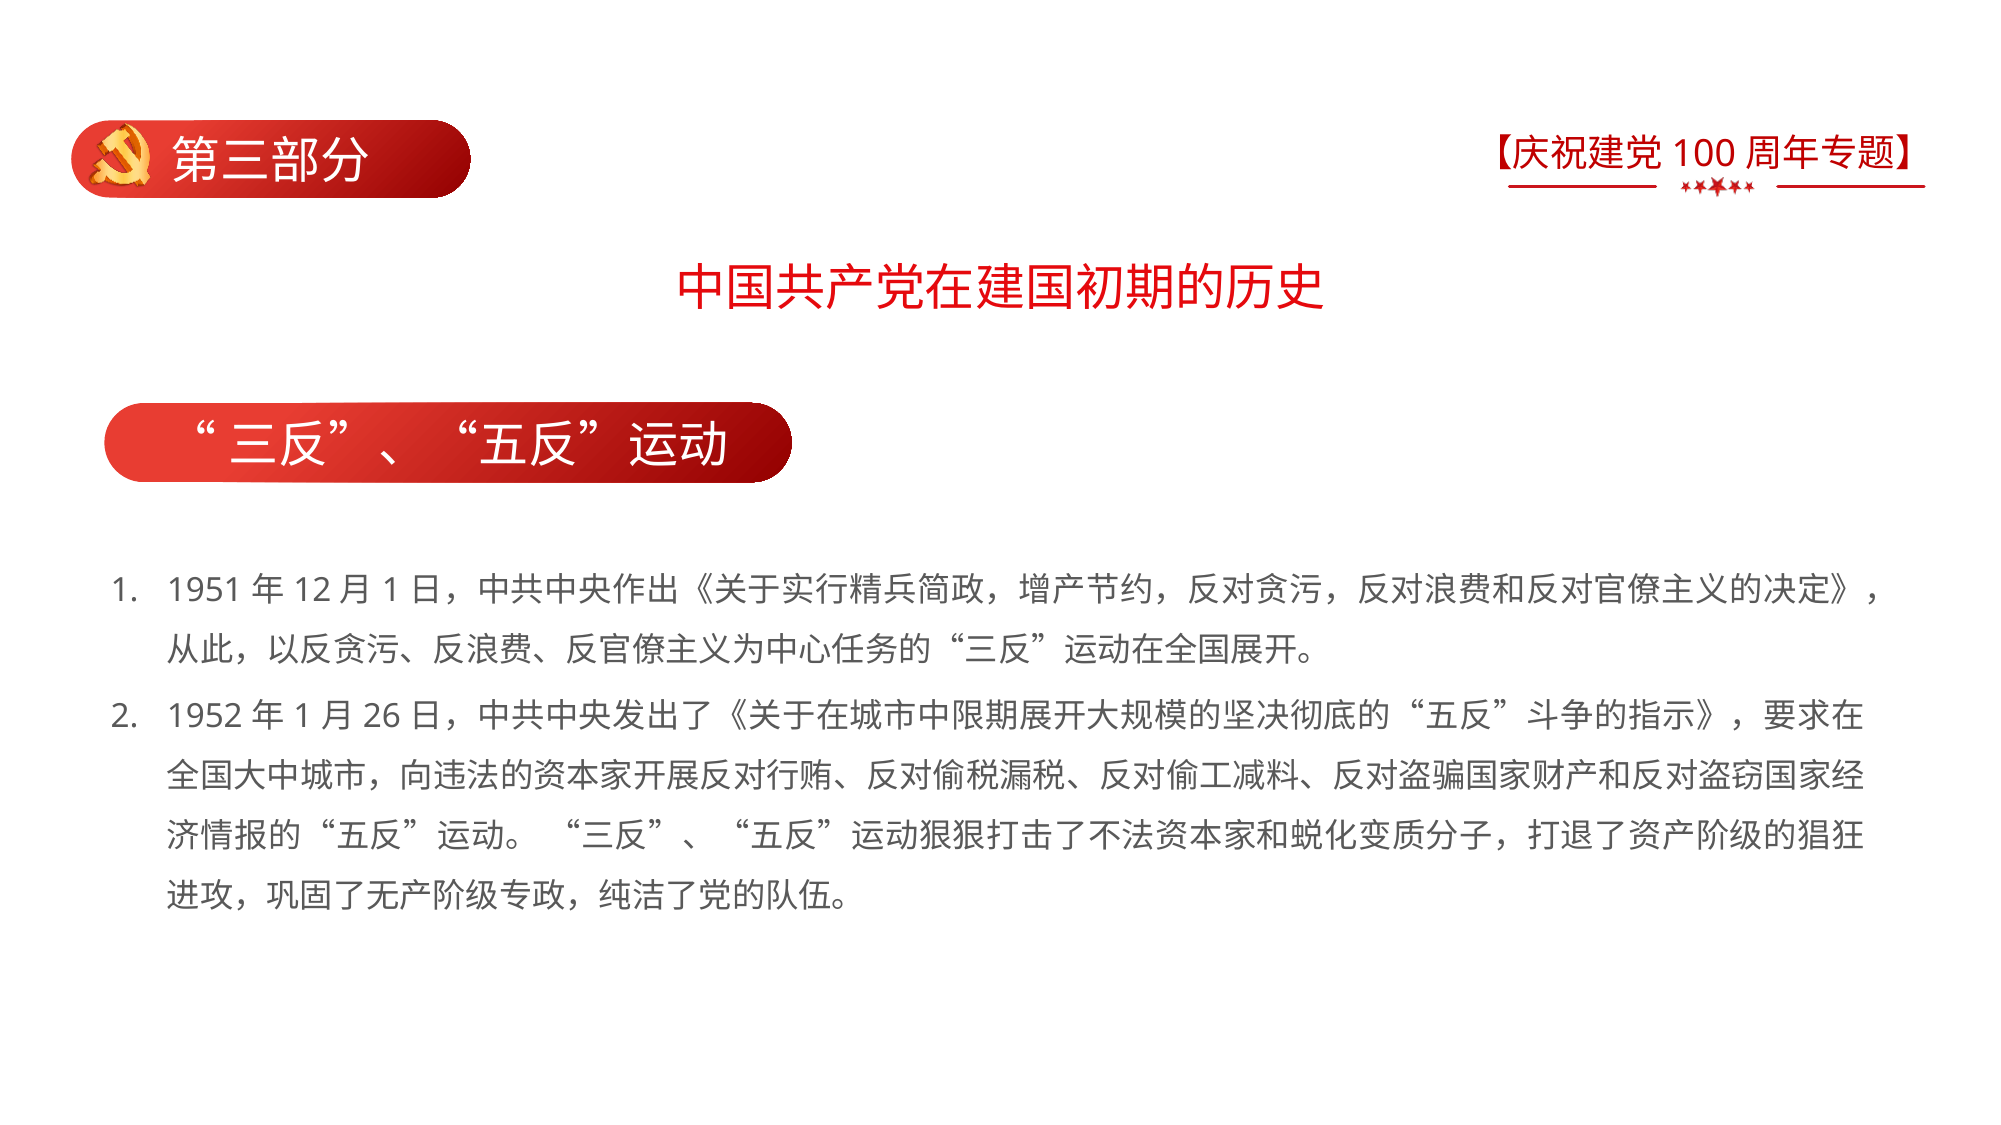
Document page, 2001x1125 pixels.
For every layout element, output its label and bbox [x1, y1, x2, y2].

text_box [1188, 119, 1953, 198]
text_box [0, 0, 2000, 1125]
text_box [71, 104, 471, 205]
